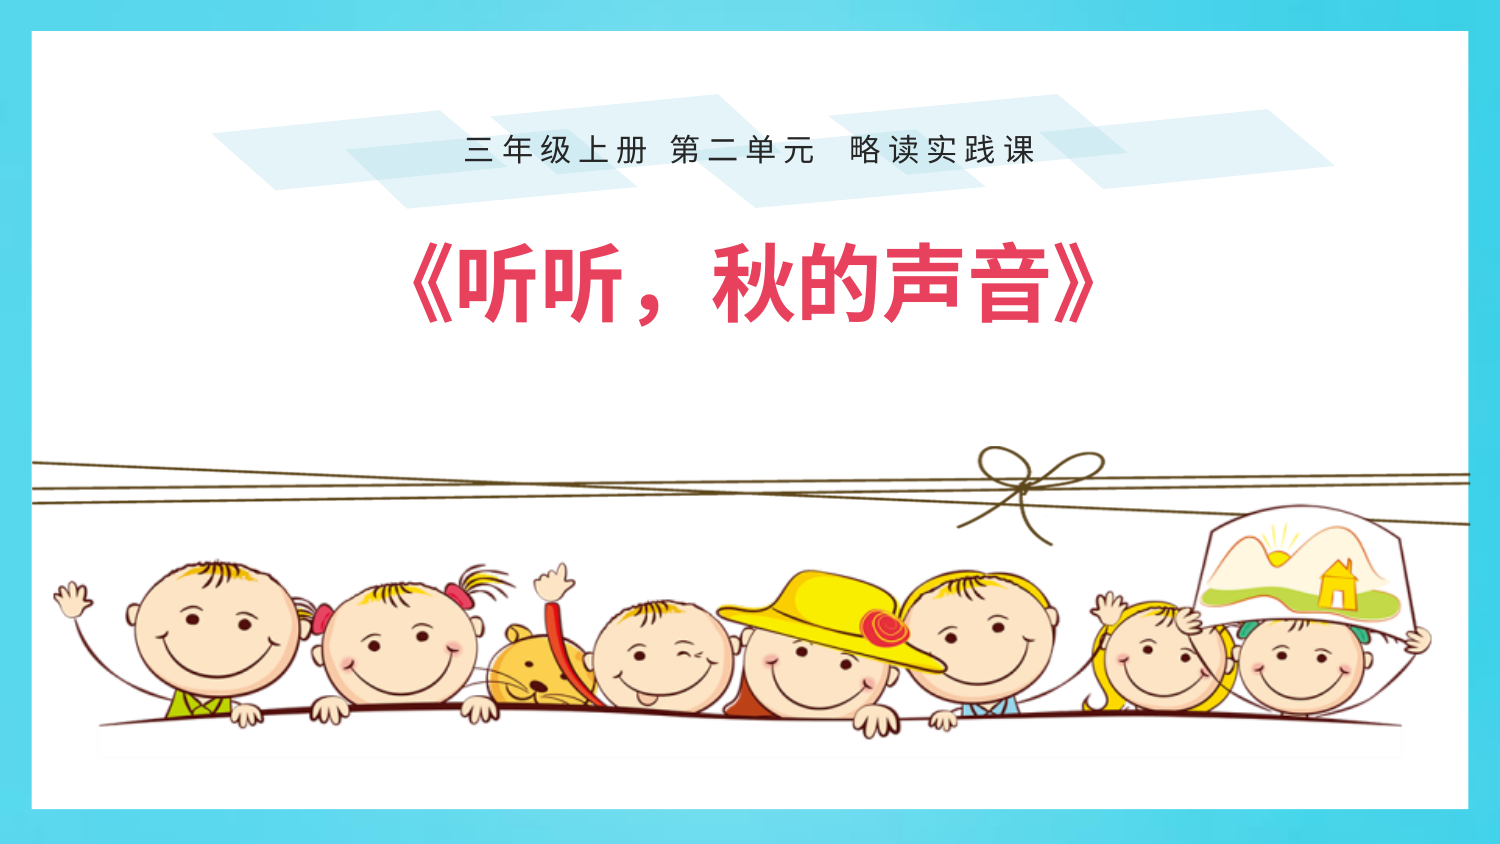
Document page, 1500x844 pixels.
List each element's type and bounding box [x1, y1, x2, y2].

text_box [0, 0, 1500, 844]
